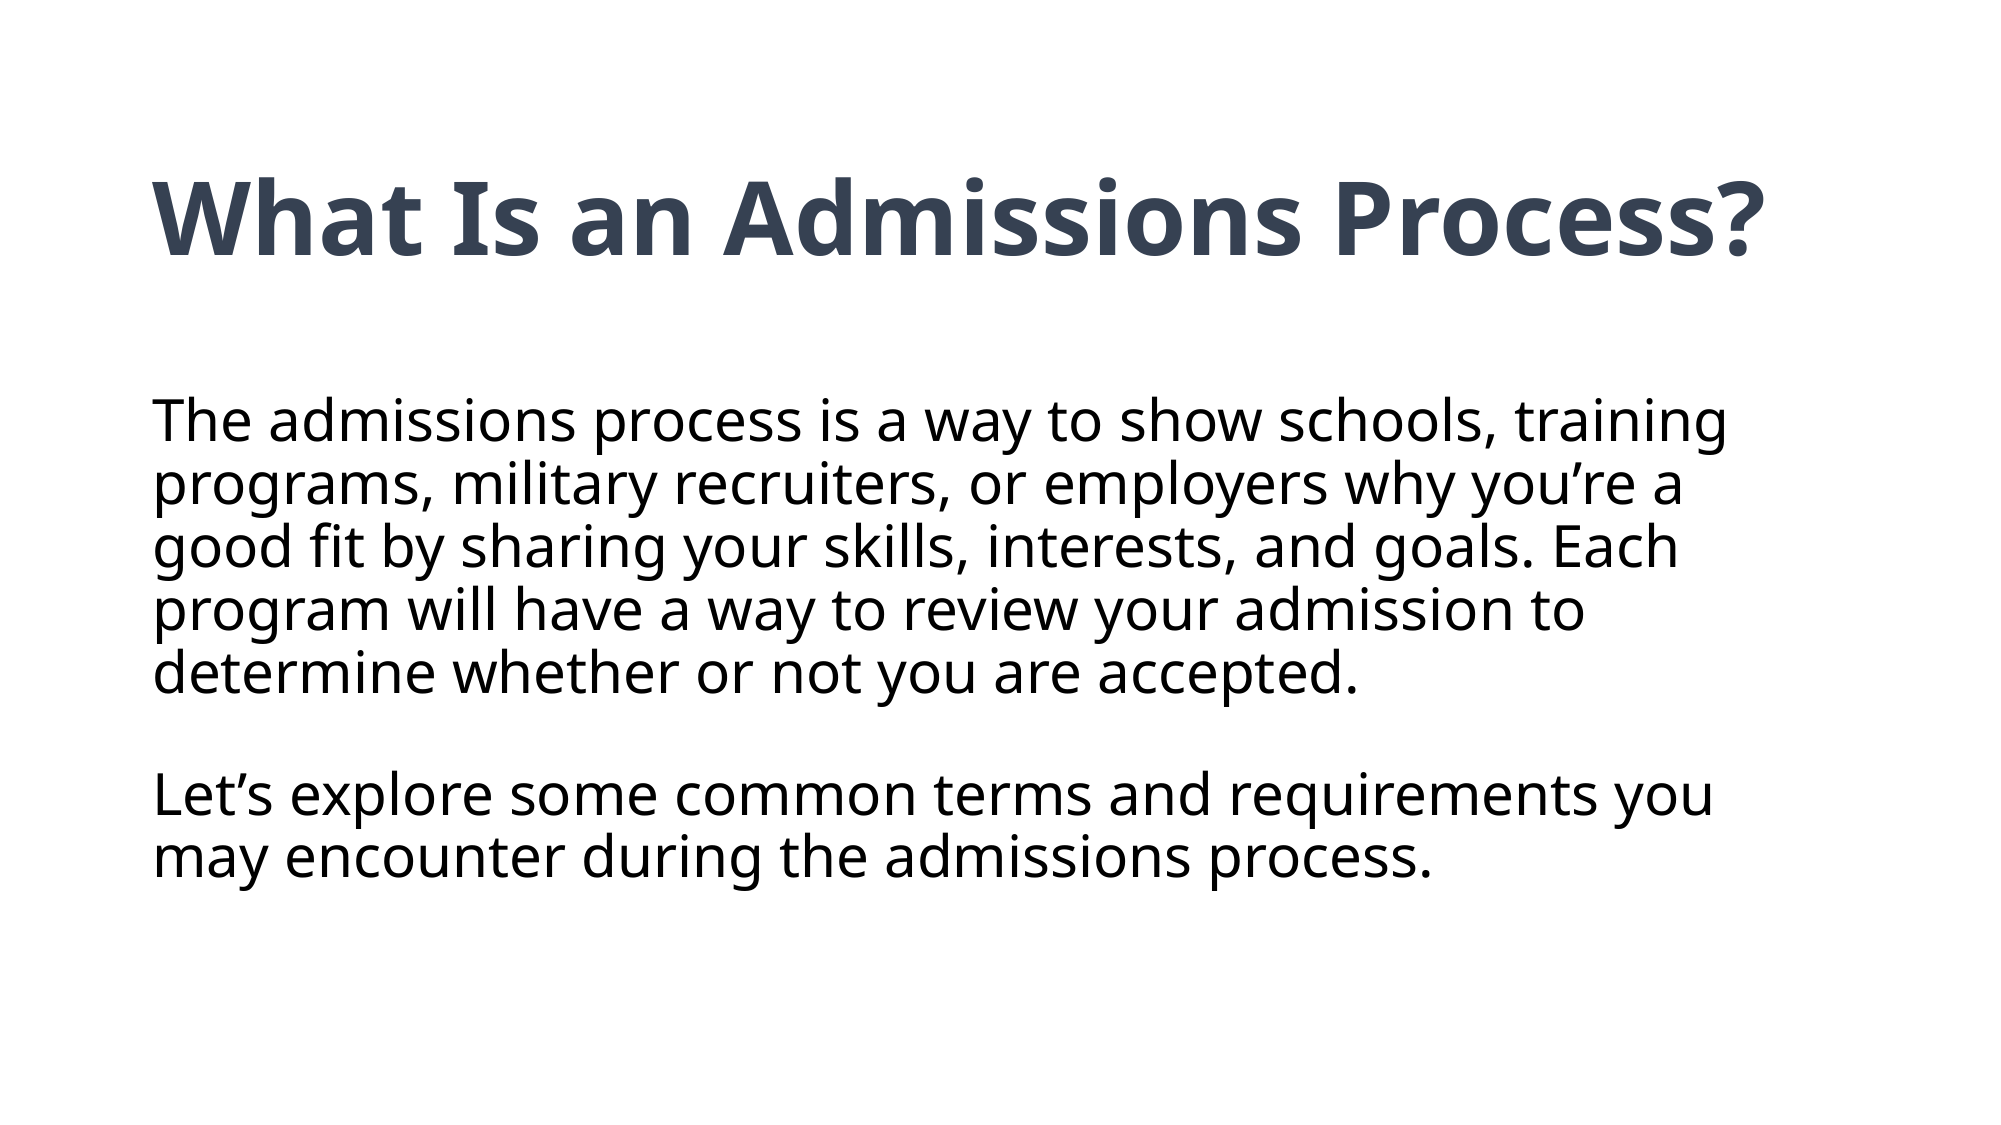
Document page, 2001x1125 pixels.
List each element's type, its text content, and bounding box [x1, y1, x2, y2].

list The admissions process is a way to show schools, training programs, military recruiters, or employers why you’re a good fit by sharing your skills, interests, and goals. Each program will have a way to review your admission to determine whether or not you are accepted. Let’s explore some common terms and requirements you may encounter during the admissions process. [137, 384, 1772, 1098]
title What Is an Admissions Process? [137, 113, 1863, 332]
